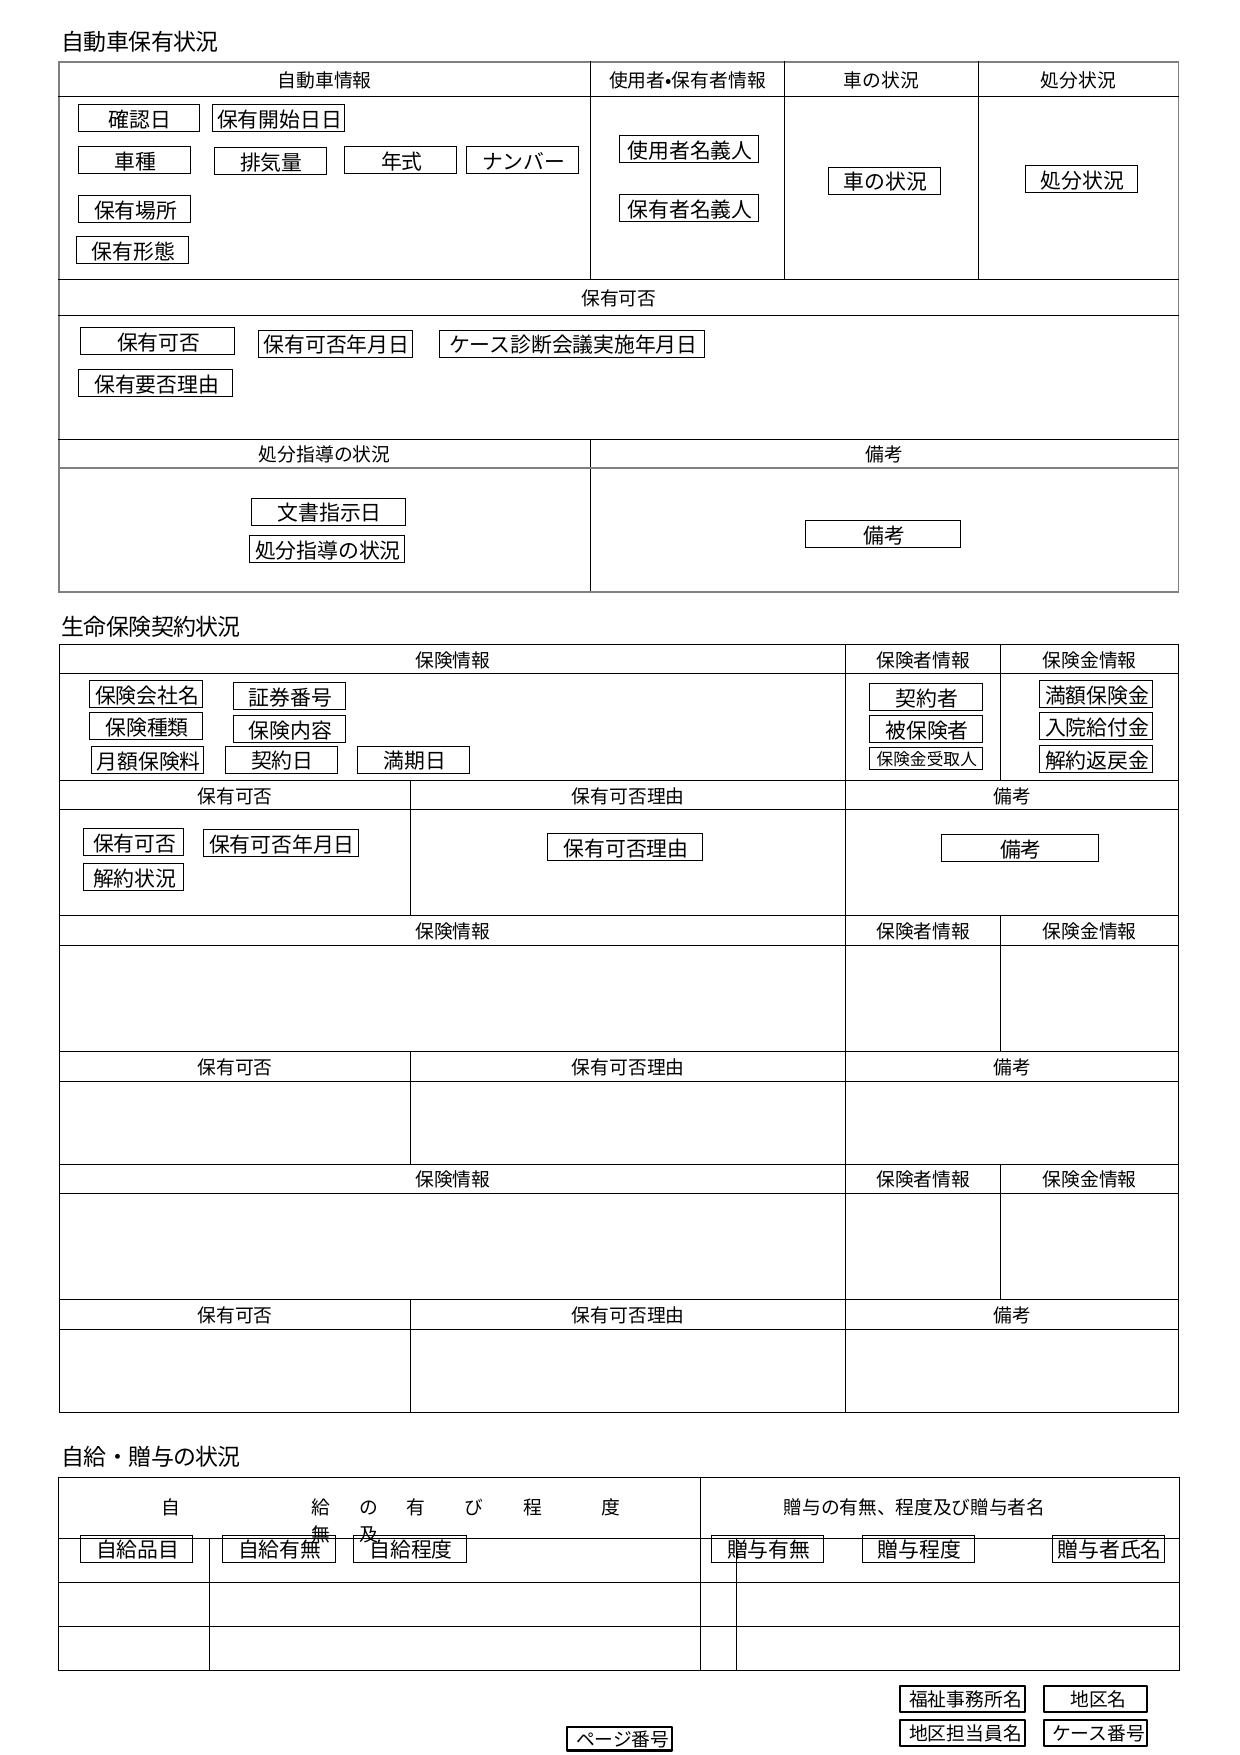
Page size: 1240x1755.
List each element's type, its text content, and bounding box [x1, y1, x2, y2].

text_box ページ番号 [565, 1725, 674, 1753]
table_cell 保険者情報 [846, 1165, 1000, 1193]
table_cell [411, 810, 845, 915]
table_cell [1119, 1627, 1179, 1670]
table_cell 保険者情報 [846, 916, 1000, 945]
text_box 解約返戻金 [1039, 745, 1153, 773]
text_box 保有者名義人 [619, 194, 759, 222]
text_box 備考 [805, 520, 961, 548]
table_cell [60, 946, 845, 1051]
table_header 程 度 [493, 1478, 638, 1538]
text_box 解約状況 [83, 863, 184, 891]
table_cell [995, 1627, 1093, 1670]
table_cell [995, 1539, 1093, 1582]
table_cell [60, 1330, 410, 1412]
table_cell [846, 1082, 1178, 1164]
table_cell [768, 1563, 819, 1582]
text_box ケース診断会議実施年月日 [439, 330, 705, 358]
table_cell [737, 1627, 768, 1670]
table_cell [59, 1539, 209, 1582]
text_box 満期日 [357, 746, 470, 774]
text_box 被保険者 [869, 715, 983, 743]
table_cell [210, 1583, 700, 1626]
table_cell [60, 1082, 410, 1164]
table_cell 備考 [846, 1300, 1178, 1329]
text_box 保有可否年月日 [203, 829, 359, 857]
table_cell [1001, 1194, 1178, 1299]
text_box 保有形態 [76, 236, 189, 264]
table_cell [819, 1627, 995, 1670]
table_cell [60, 97, 590, 279]
table_cell [210, 1627, 700, 1670]
table_header 車の状況 [785, 63, 978, 96]
table_cell [768, 1627, 819, 1670]
table_cell [846, 1330, 1178, 1412]
text_box 満額保険金 [1039, 680, 1153, 708]
table_cell [591, 469, 1178, 591]
table_cell [1093, 1563, 1119, 1582]
text_box 自給程度 [353, 1535, 467, 1563]
table_cell [701, 1539, 736, 1582]
text_box 処分状況 [1025, 165, 1138, 193]
table_cell [591, 97, 784, 279]
table_header 自 給 の 有 無 及 [59, 1478, 445, 1538]
table_cell [411, 1082, 845, 1164]
table_cell [846, 1194, 1000, 1299]
text_box 年式 [344, 146, 457, 174]
text_box 贈与者氏名 [1052, 1535, 1165, 1563]
table_cell [60, 469, 590, 591]
text_box 保有開始日日 [212, 104, 345, 132]
table_cell [846, 674, 1000, 780]
text_box 保有可否 [83, 828, 184, 856]
table_cell [1119, 1539, 1179, 1582]
table_cell 保険情報 [60, 1165, 845, 1193]
table_cell [737, 1583, 768, 1626]
text_box 贈与程度 [862, 1535, 975, 1563]
text_box 保有場所 [78, 195, 191, 223]
table_cell 保有可否 [60, 1300, 410, 1329]
table_cell [819, 1539, 995, 1582]
text_box 地区名 [1042, 1684, 1149, 1714]
table_header 保険者情報 [846, 645, 1000, 673]
text_box ナンバー [466, 146, 579, 174]
table_header び [445, 1478, 493, 1538]
table_cell [1093, 1583, 1119, 1626]
table_cell 処分指導の状況 [60, 440, 590, 467]
text_box 契約者 [869, 683, 983, 711]
text_box 文書指示日 [251, 498, 406, 526]
table_cell [995, 1583, 1093, 1626]
table_cell 保険金情報 [1001, 916, 1178, 945]
text_box 保有可否 [80, 327, 235, 355]
text_box 保有要否理由 [78, 369, 233, 397]
table_cell 備考 [846, 1052, 1178, 1081]
table_cell 保有可否理由 [411, 1300, 845, 1329]
text_box 保険会社名 [89, 680, 203, 708]
text_box 入院給付金 [1039, 712, 1153, 740]
table_cell [846, 810, 1178, 915]
text_box 生命保険契約状況 [59, 610, 298, 641]
table_header 自動車情報 [60, 63, 590, 96]
text_box 保有可否年月日 [258, 330, 413, 358]
text_box 車種 [78, 146, 191, 174]
text_box 保険種類 [89, 712, 203, 740]
text_box 自給品目 [80, 1535, 193, 1563]
table_cell [59, 1627, 209, 1670]
table_header [688, 1478, 700, 1538]
text_box ケース番号 [1042, 1718, 1149, 1748]
table_header 使用者・保有者情報 [591, 63, 784, 96]
table_cell 保有可否 [60, 781, 410, 809]
table_cell 保有可否理由 [411, 1052, 845, 1081]
table_cell [60, 674, 845, 780]
text_box 備考 [941, 834, 1099, 862]
table_cell [768, 1583, 819, 1626]
text_box 車の状況 [828, 167, 941, 195]
table_cell [60, 1194, 845, 1299]
table_cell [411, 1330, 845, 1412]
table_header [638, 1478, 688, 1538]
text_box 排気量 [214, 147, 327, 175]
table_cell [819, 1583, 995, 1626]
table_cell 保有可否理由 [411, 781, 845, 809]
table_header 処分状況 [979, 63, 1178, 96]
text_box 証券番号 [233, 682, 346, 710]
text_box 使用者名義人 [619, 135, 759, 163]
table_cell [701, 1627, 736, 1670]
table_cell 保有可否 [60, 280, 1178, 315]
table_cell [60, 810, 410, 915]
table_cell [737, 1563, 768, 1582]
table_cell 備考 [846, 781, 1178, 809]
table_cell [1119, 1583, 1179, 1626]
text_box 自給有無 [222, 1535, 336, 1563]
text_box 処分指導の状況 [249, 535, 405, 563]
text_box 契約日 [225, 746, 338, 774]
table_cell 保有可否 [60, 1052, 410, 1081]
text_box 自給・贈与の状況 [59, 1440, 298, 1470]
table_cell [1093, 1627, 1119, 1670]
text_box 贈与有無 [711, 1535, 824, 1563]
text_box 自動車保有状況 [59, 25, 298, 55]
text_box 月額保険料 [91, 746, 204, 774]
text_box 保険金受取人 [869, 747, 983, 770]
text_box 地区担当員名 [898, 1718, 1027, 1748]
text_box 福祉事務所名 [898, 1684, 1027, 1714]
table_cell [979, 97, 1178, 279]
table_cell [1001, 946, 1178, 1051]
table_header 保険情報 [60, 645, 845, 673]
table_cell [60, 316, 1178, 439]
table_header 贈与の有無、程度及び贈与者名 [701, 1478, 1179, 1538]
table_cell [785, 97, 978, 279]
table_cell 保険情報 [60, 916, 845, 945]
table_cell 備考 [591, 440, 1178, 467]
text_box 保険内容 [233, 715, 346, 743]
text_box 保有可否理由 [547, 833, 703, 861]
table_cell [59, 1583, 209, 1626]
table_cell [701, 1583, 736, 1626]
table_header 保険金情報 [1001, 645, 1178, 673]
table_cell [1001, 674, 1178, 780]
table_cell [846, 946, 1000, 1051]
text_box 確認日 [78, 104, 200, 132]
table_cell [210, 1539, 700, 1582]
table_cell 保険金情報 [1001, 1165, 1178, 1193]
